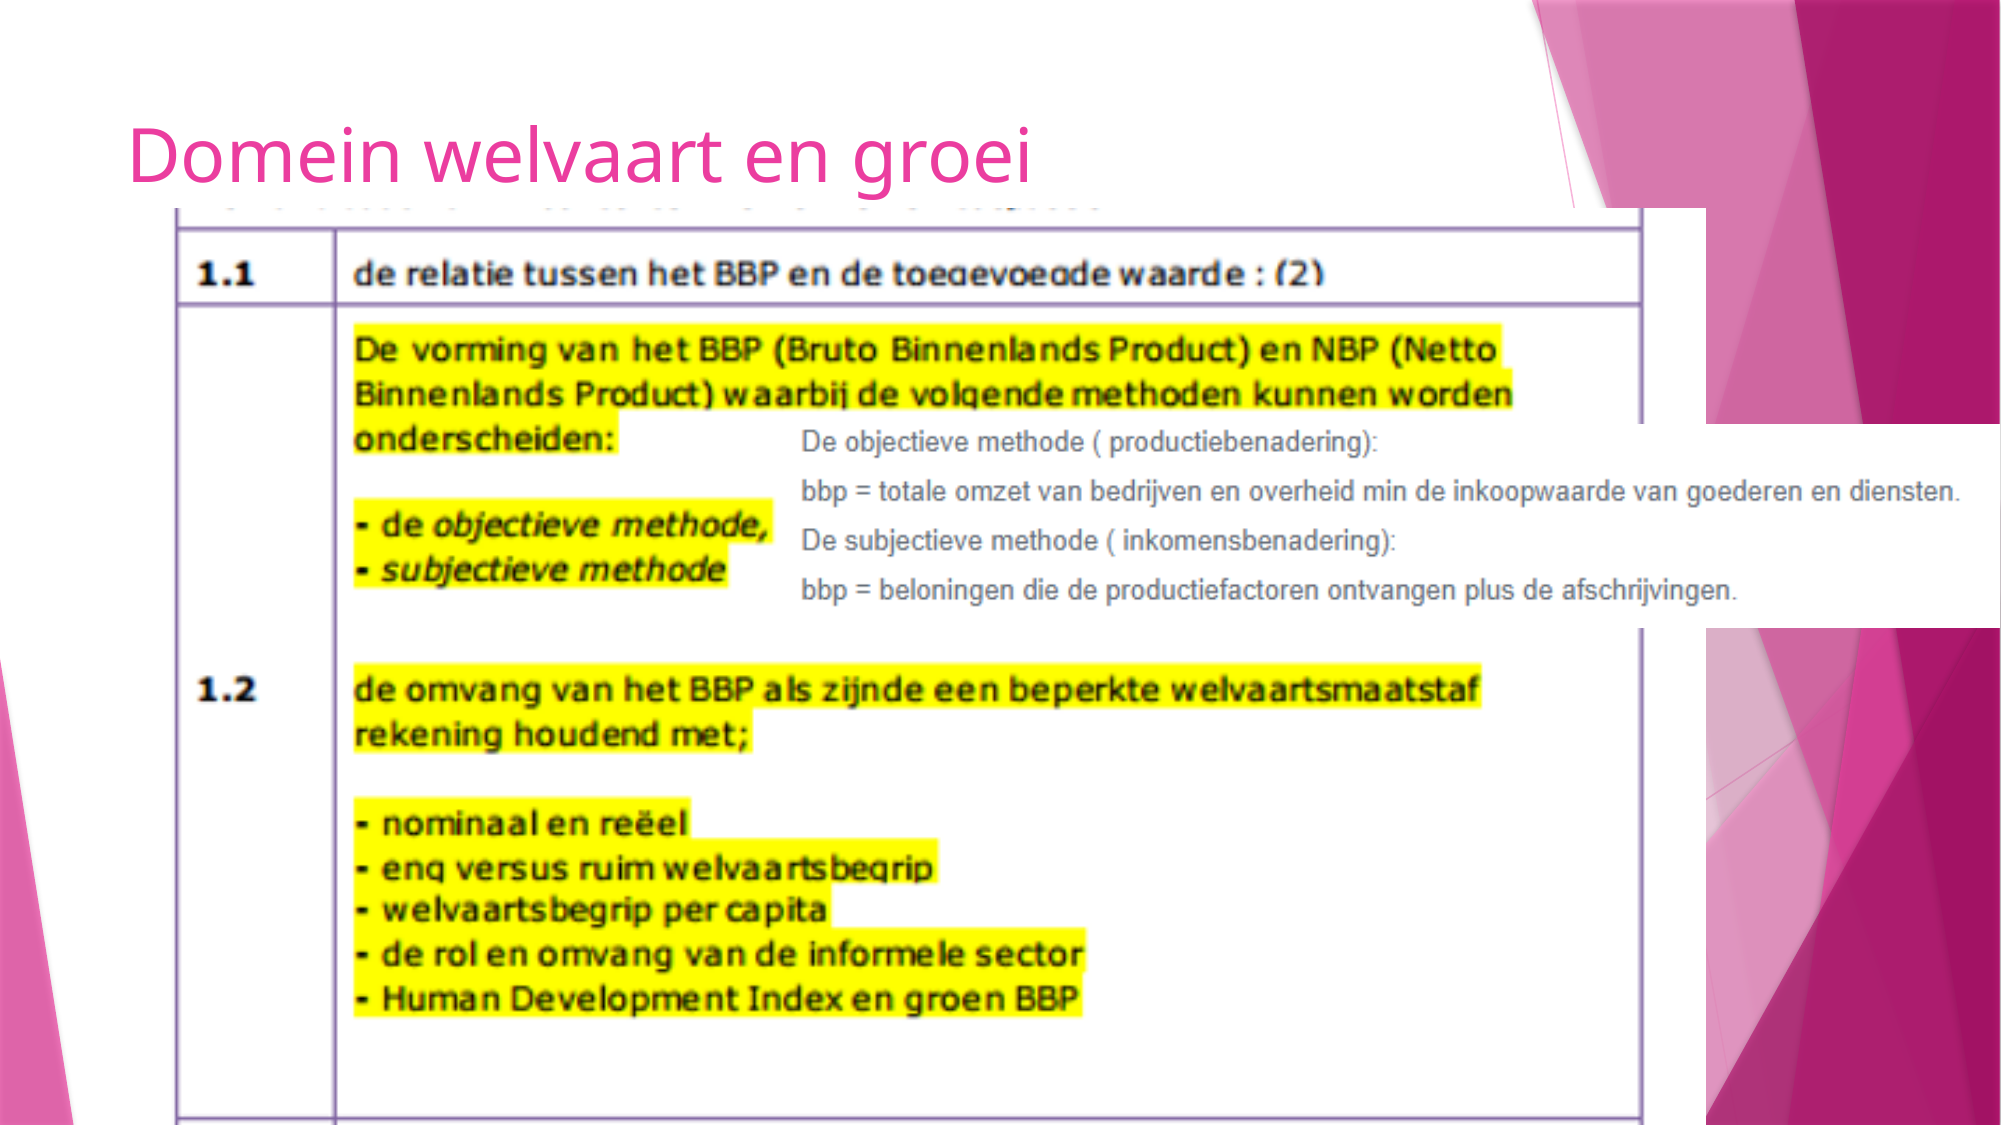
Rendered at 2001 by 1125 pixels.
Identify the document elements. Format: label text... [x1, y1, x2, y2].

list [161, 207, 1706, 1125]
picture [789, 424, 2000, 628]
title Domein welvaart en groei [111, 99, 1522, 317]
